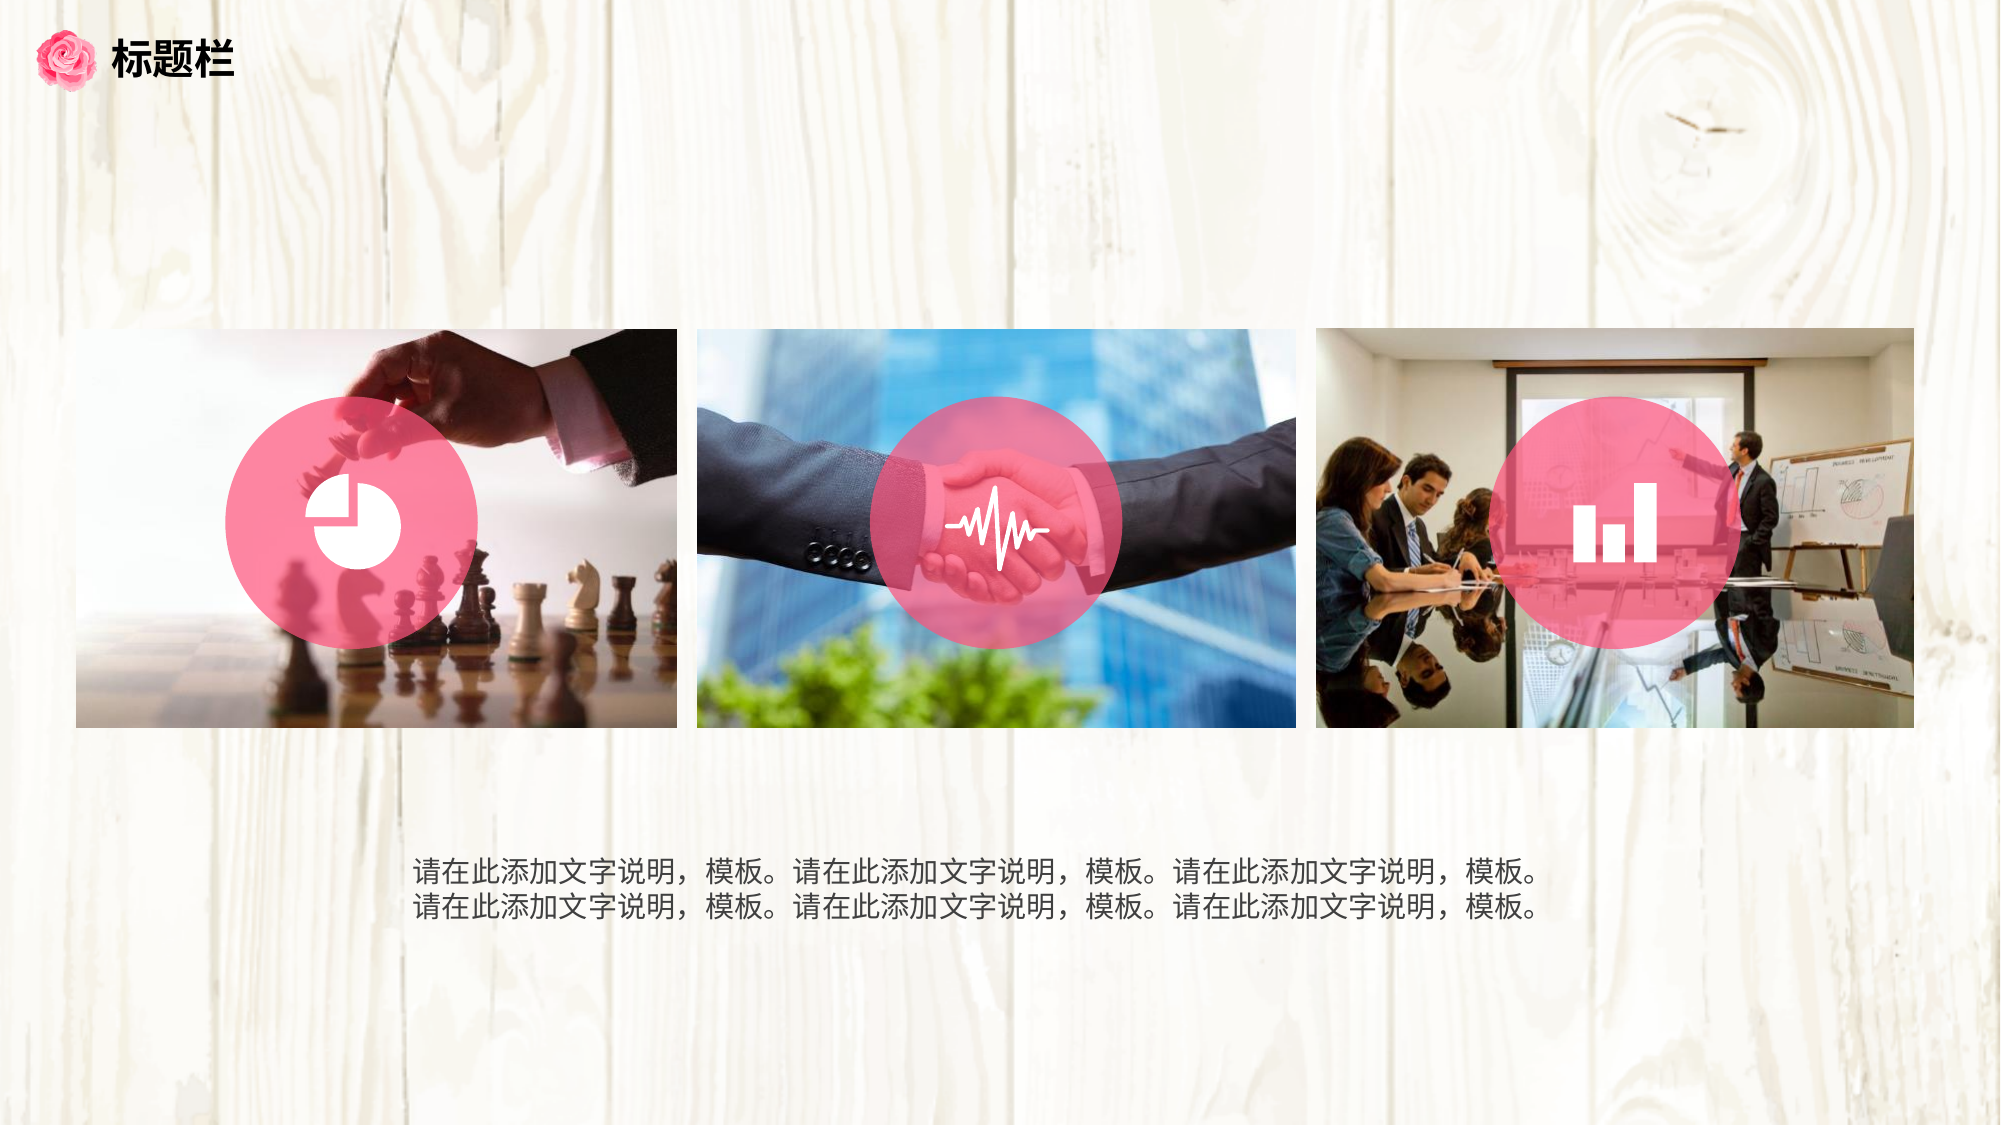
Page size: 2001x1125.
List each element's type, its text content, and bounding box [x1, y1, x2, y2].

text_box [305, 473, 401, 570]
text_box 标题栏 [96, 25, 384, 91]
picture [0, 0, 2001, 1125]
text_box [1573, 483, 1657, 563]
text_box 请在此添加文字说明，模板。请在此添加文字说明，模板。请在此添加文字说明，模板。 请在此添加文字说明，模板。请在此添加文字说明，模板。请在此添加文字说明，模板。 [225, 845, 1742, 931]
